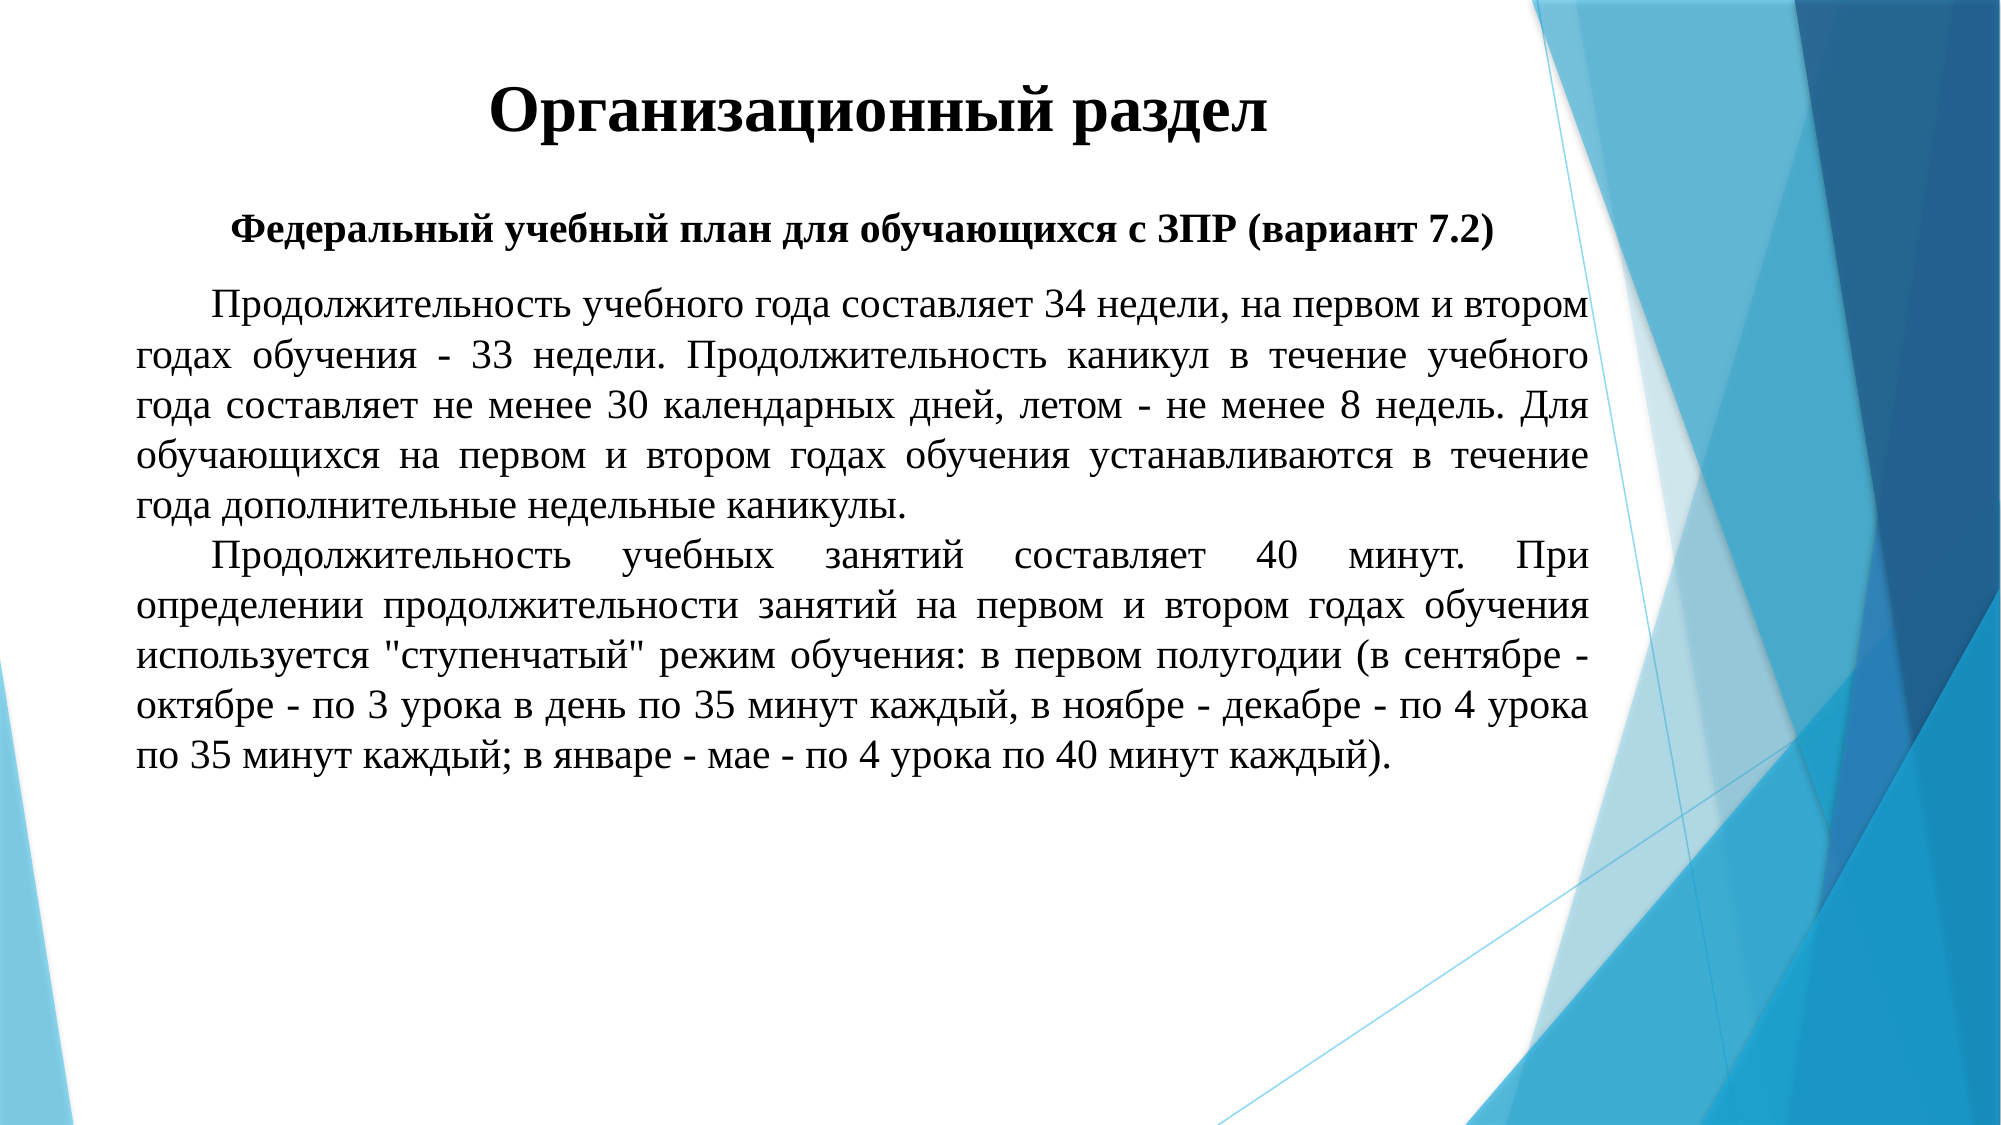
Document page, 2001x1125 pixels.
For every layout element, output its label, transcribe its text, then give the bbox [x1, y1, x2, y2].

list Федеральный учебный план для обучающихся с ЗПР (вариант 7.2) Продолжительность учебного года составляет 34 недели, на первом и втором годах обучения - 33 недели. Продолжительность каникул в течение учебного года составляет не менее 30 календарных дней, летом - не менее 8 недель. Для обучающихся на первом и втором годах обучения устанавливаются в течение года дополнительные недельные каникулы. Продолжительность учебных занятий составляет 40 минут. При определении продолжительности занятий на первом и втором годах обучения используется "ступенчатый" режим обучения: в первом полугодии (в сентябре - октябре - по 3 урока в день по 35 минут каждый, в ноябре - декабре - по 4 урока по 35 минут каждый; в январе - мае - по 4 урока по 40 минут каждый). [120, 193, 1605, 1083]
title Организационный раздел [173, 57, 1585, 193]
